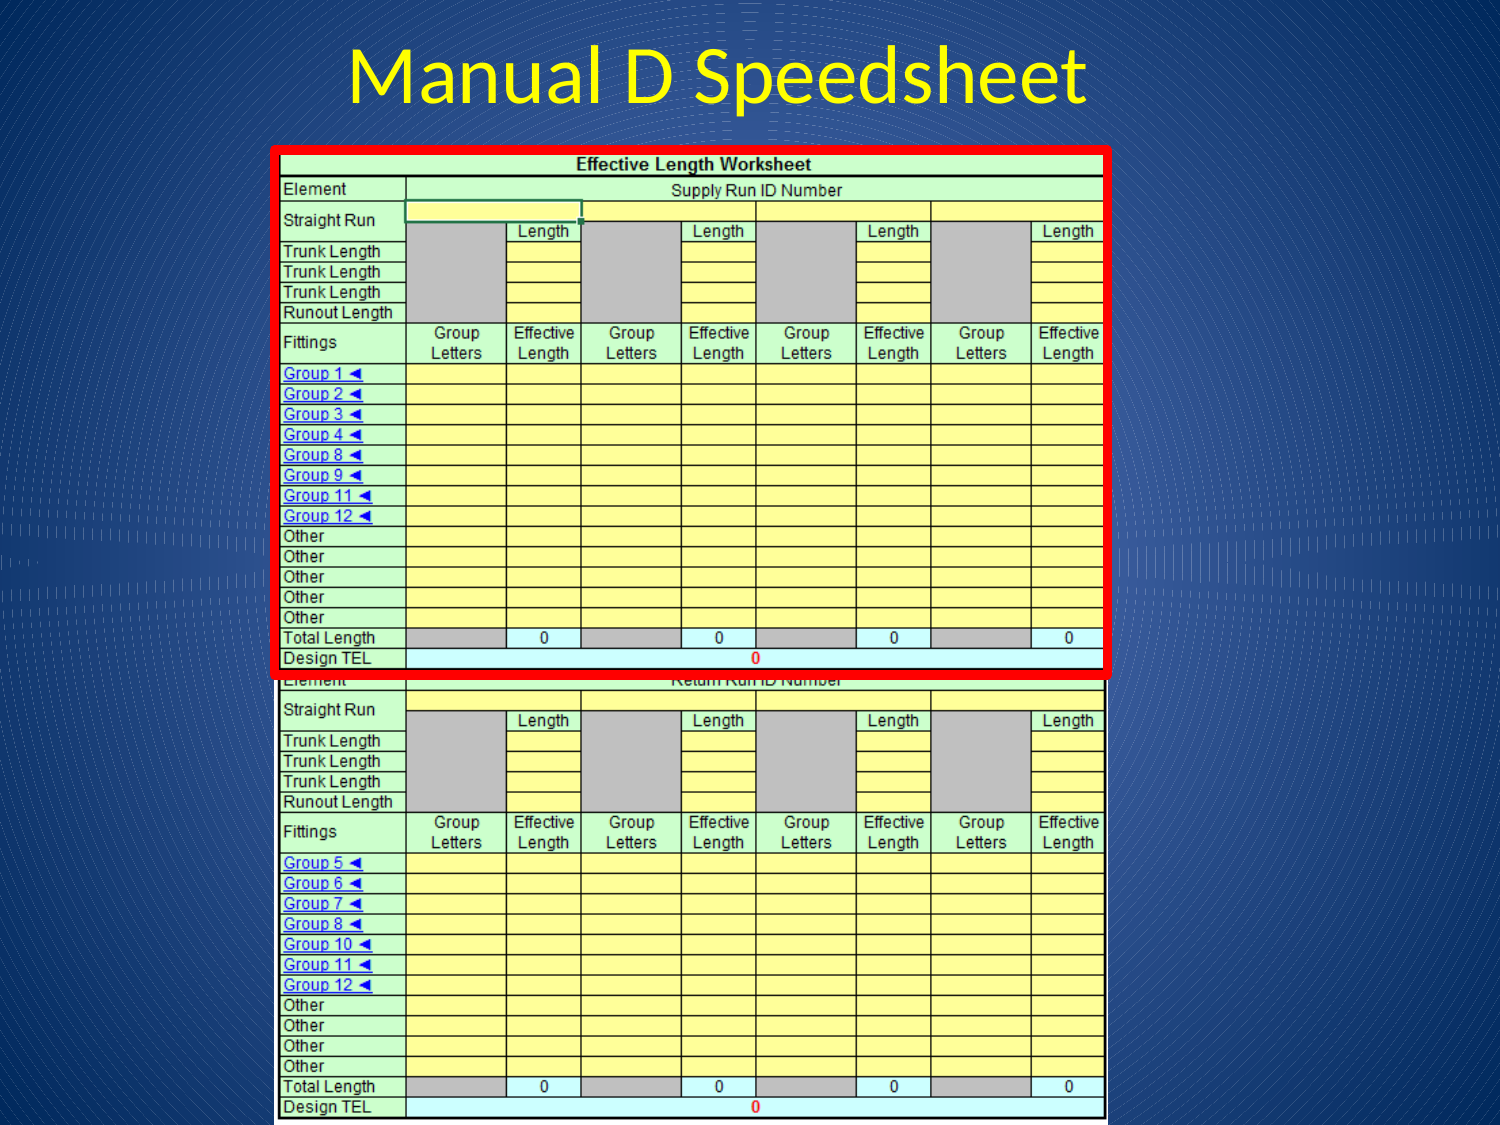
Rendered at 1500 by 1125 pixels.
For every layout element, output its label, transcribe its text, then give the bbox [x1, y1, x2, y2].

picture [274, 149, 1108, 1125]
text_box Manual D Speedsheet [331, 12, 1104, 128]
